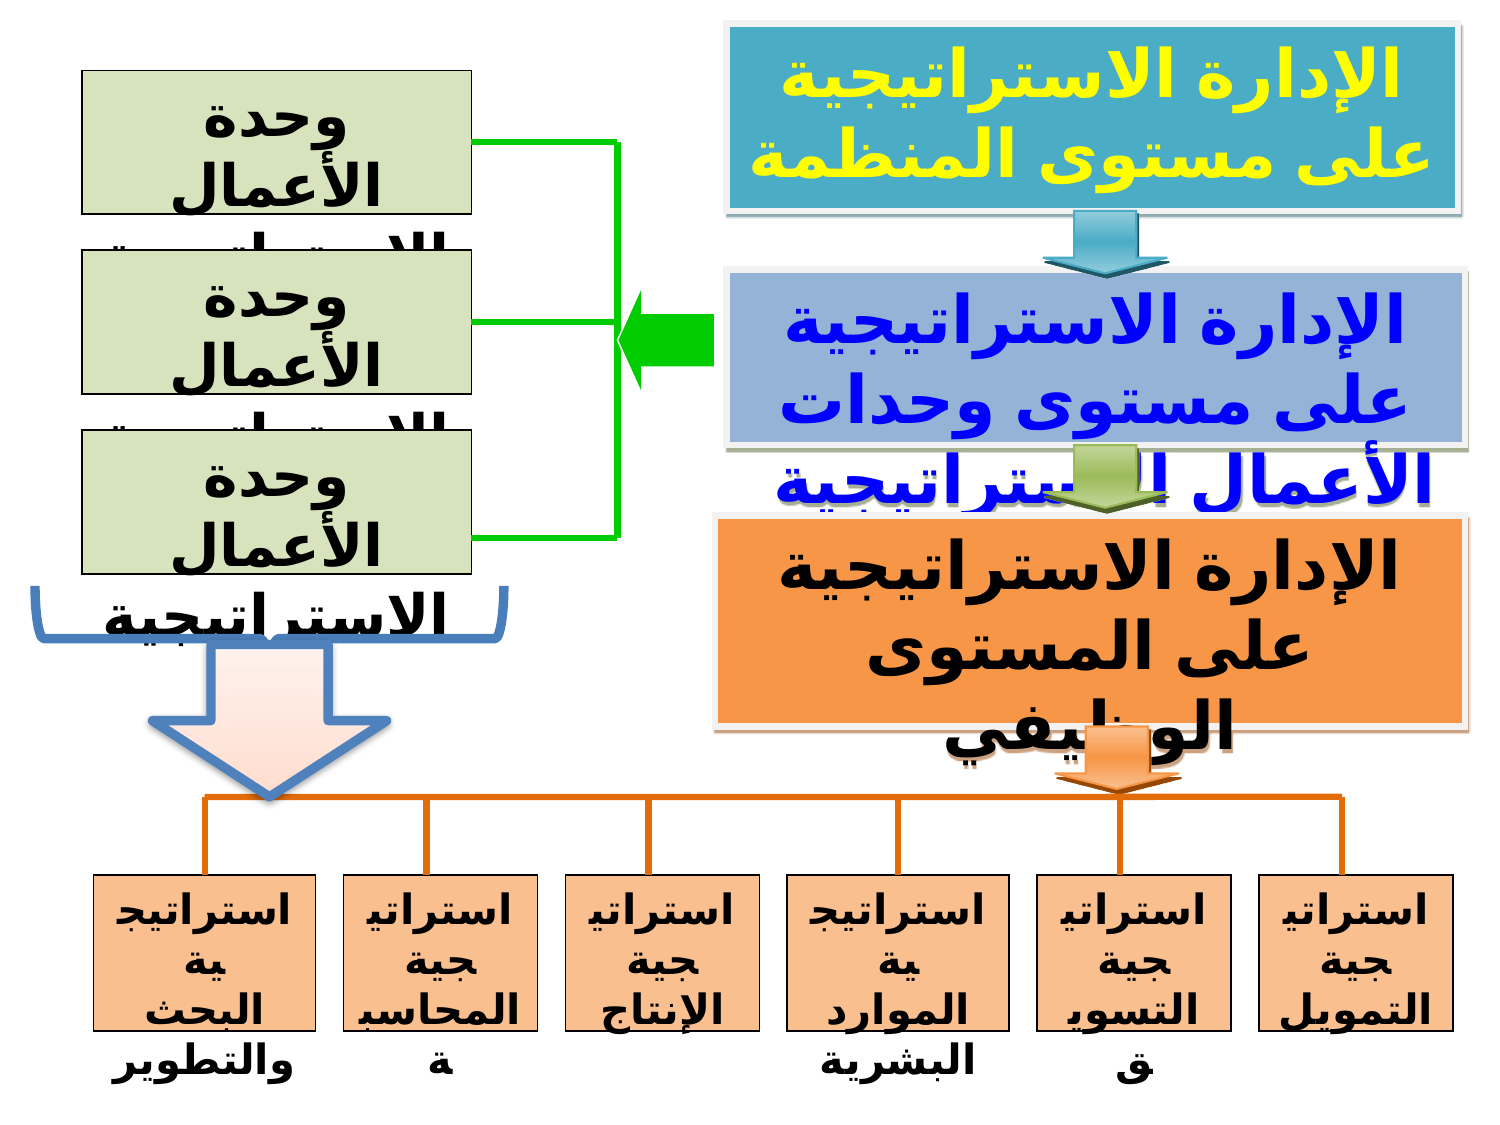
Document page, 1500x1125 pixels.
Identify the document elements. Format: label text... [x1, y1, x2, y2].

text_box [34, 585, 1454, 1032]
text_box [726, 210, 1466, 444]
text_box الإدارة الاستراتيجية على مستوى المنظمة [726, 23, 1458, 210]
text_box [715, 445, 1466, 790]
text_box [81, 70, 716, 575]
